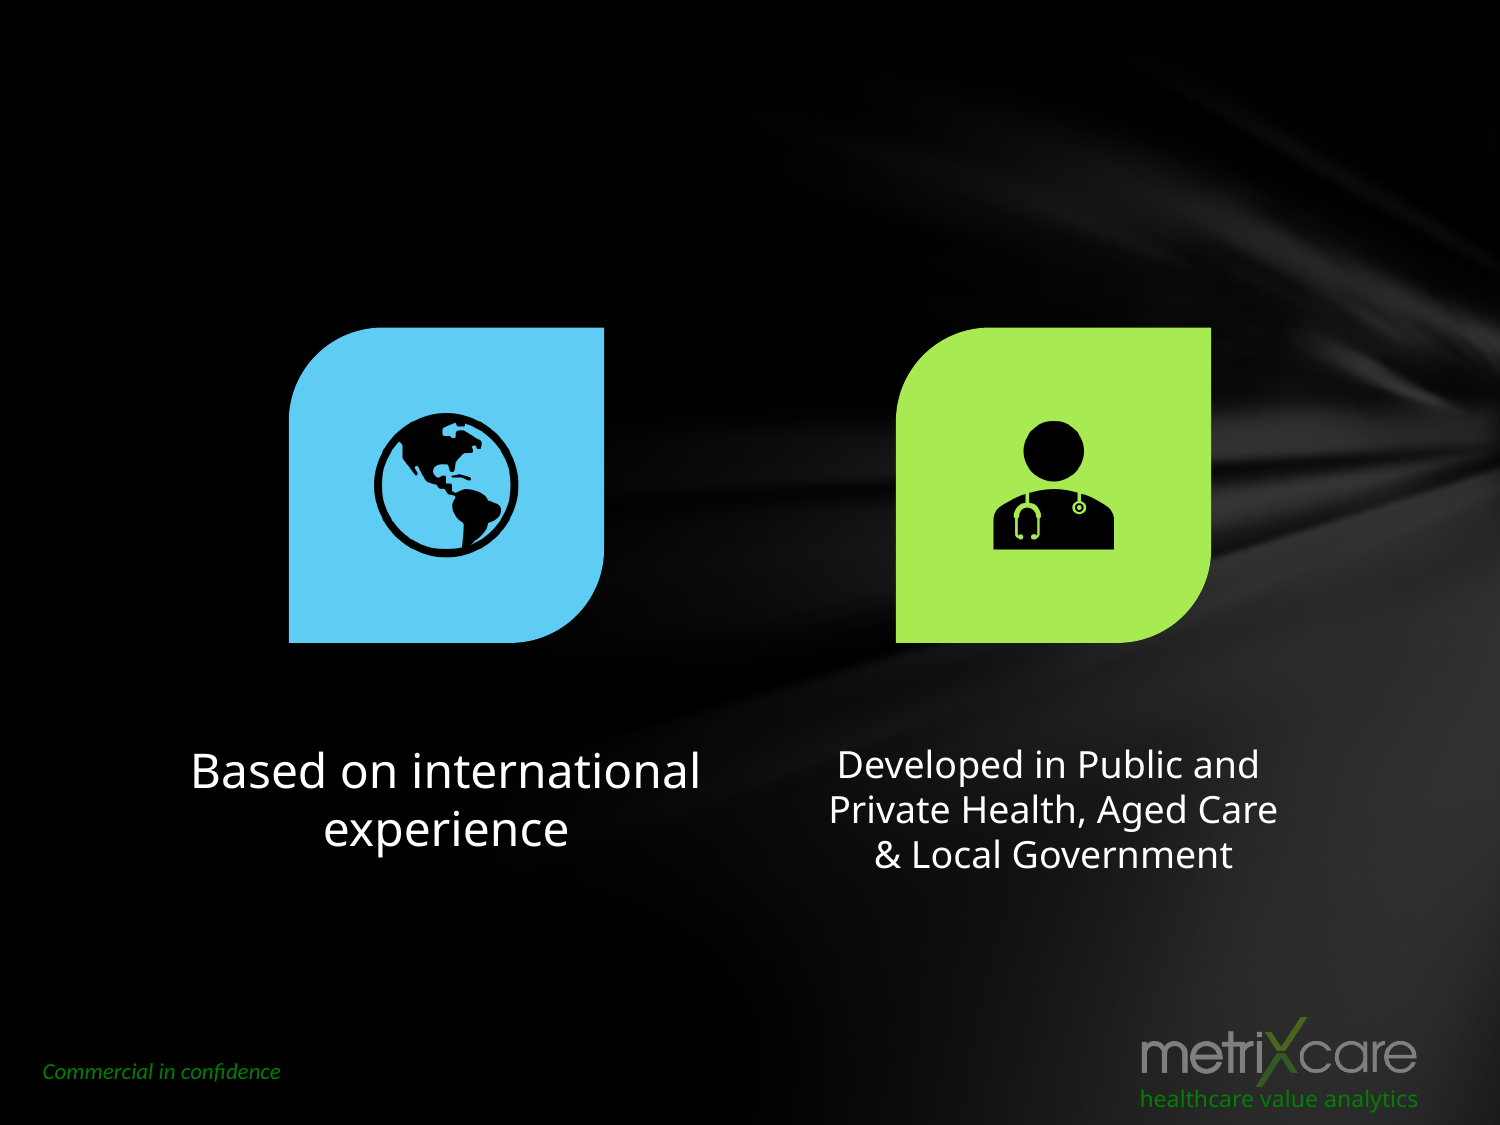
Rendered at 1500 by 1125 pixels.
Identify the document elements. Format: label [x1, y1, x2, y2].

text_box [79, 324, 1421, 884]
picture [1118, 1011, 1440, 1094]
